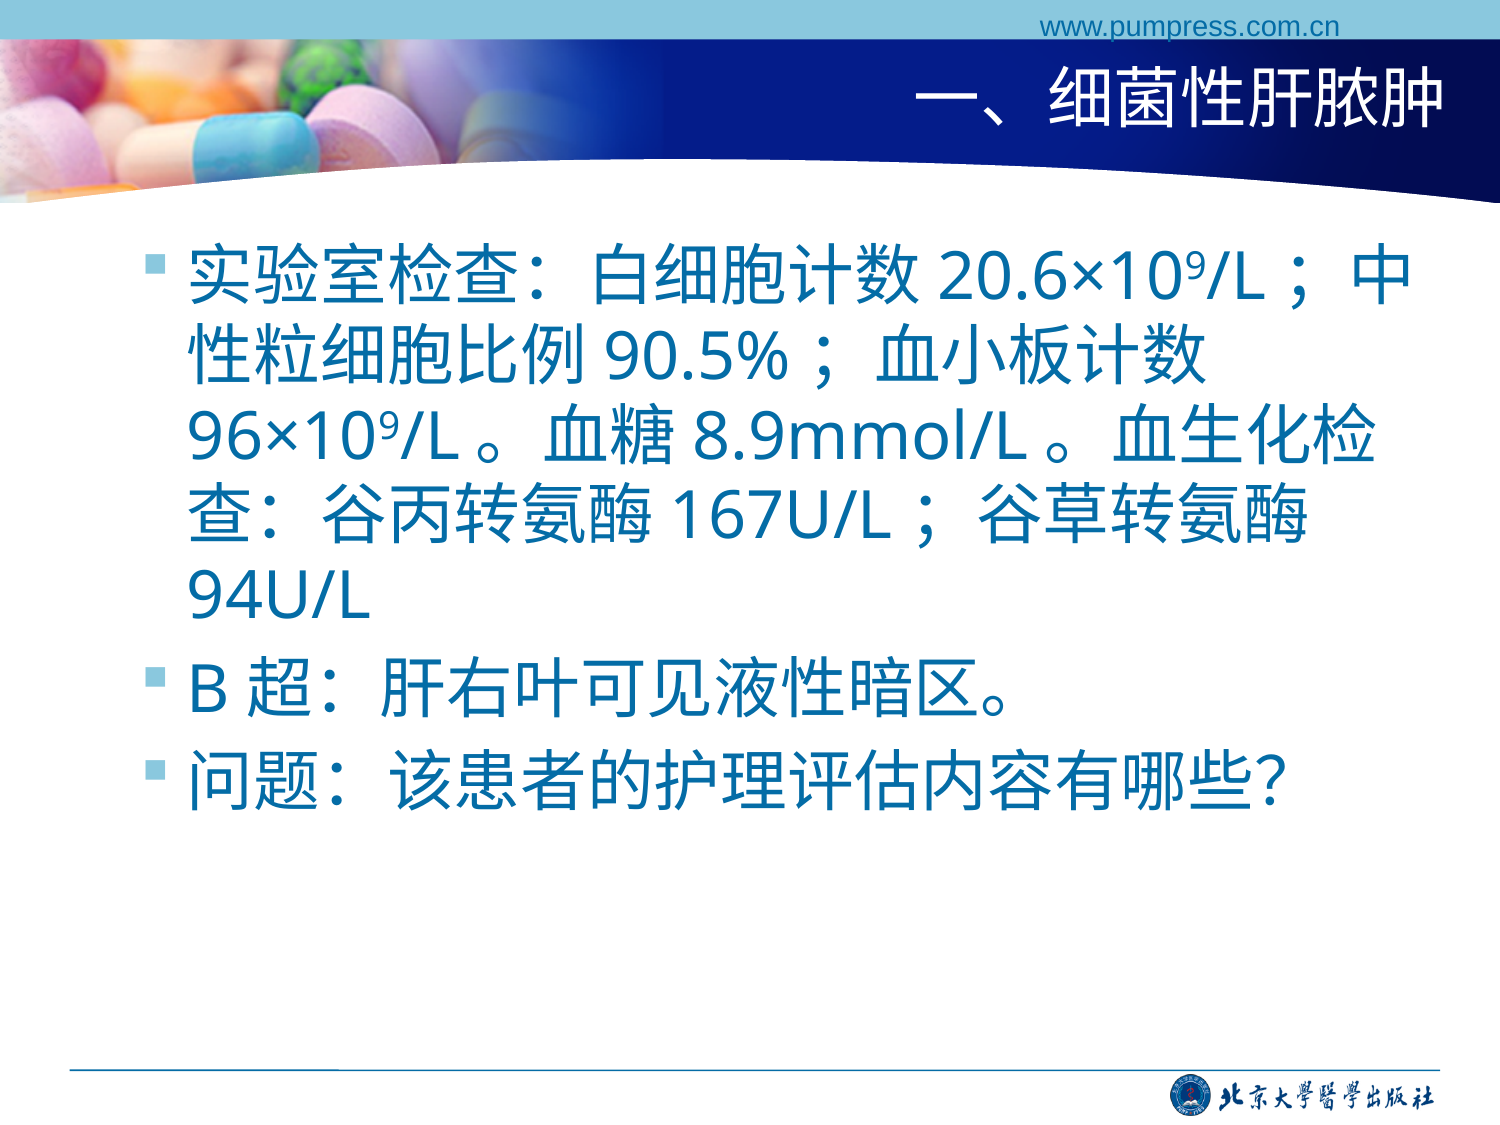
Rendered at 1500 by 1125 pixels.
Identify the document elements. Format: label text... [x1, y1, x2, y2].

picture [1170, 1074, 1436, 1118]
title 一、细菌性肝脓肿 [137, 49, 1463, 143]
picture [0, 40, 1500, 203]
slide_number www.pumpress.com.cn [1025, 0, 1463, 38]
list 实验室检查：白细胞计数20.6×109/L；中性粒细胞比例90.5%；血小板计数96×109/L。血糖8.9mmol/L。血生化检查：谷丙转氨酶167U/L；谷草转氨酶94U/L B超：肝右叶可见液性暗区。 问题：该患者的护理评估内容有哪些？ [49, 224, 1463, 1026]
